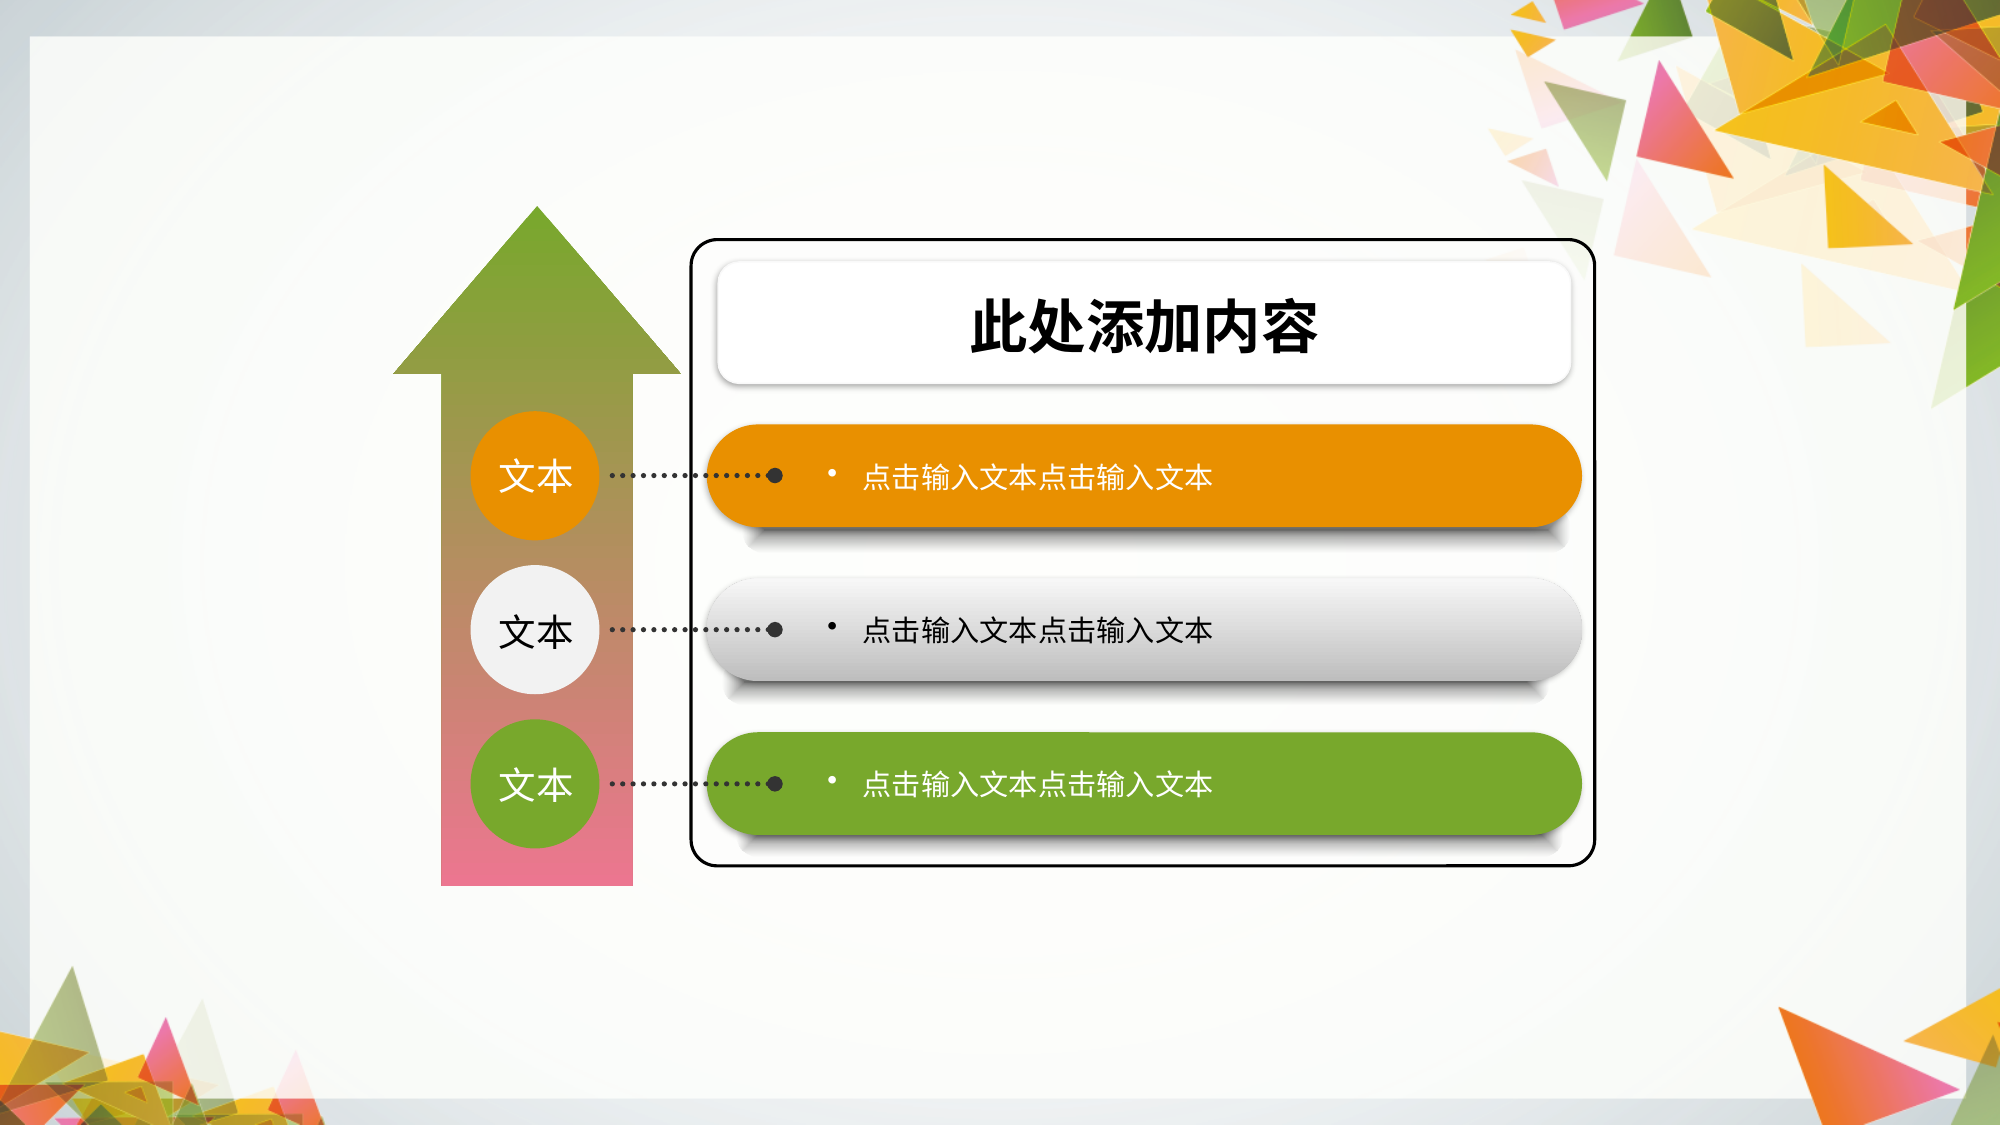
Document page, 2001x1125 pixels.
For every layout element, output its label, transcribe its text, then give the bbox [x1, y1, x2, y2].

text_box [391, 204, 684, 888]
text_box 文本 [481, 602, 592, 662]
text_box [706, 578, 1583, 705]
text_box [470, 565, 600, 695]
text_box [470, 411, 600, 541]
text_box [718, 261, 1571, 384]
text_box 文本 [481, 754, 592, 815]
text_box [691, 239, 1595, 866]
text_box 此处添加内容 [897, 283, 1392, 368]
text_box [706, 424, 1583, 553]
picture [0, 0, 2000, 1125]
text_box [470, 719, 600, 849]
text_box 文本 [481, 445, 592, 506]
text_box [706, 732, 1583, 857]
